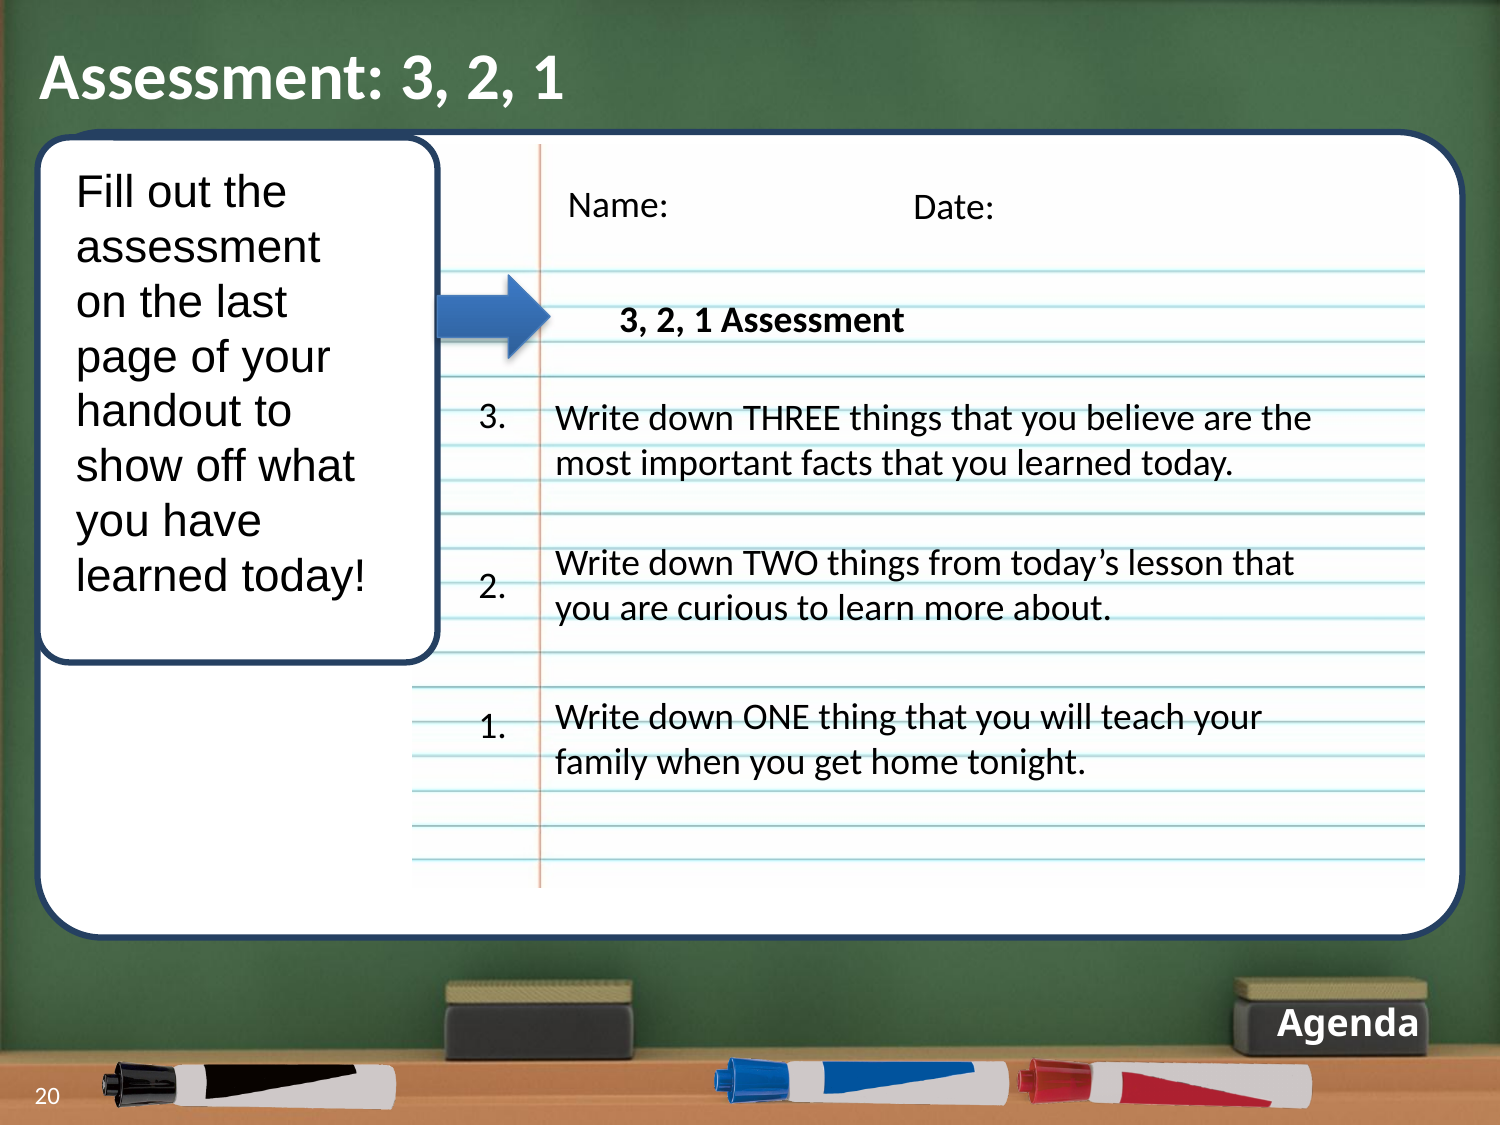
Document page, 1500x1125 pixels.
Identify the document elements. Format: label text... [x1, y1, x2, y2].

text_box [99, 1051, 1315, 1116]
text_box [412, 144, 1426, 888]
title Assessment: 3, 2, 1 [24, 20, 1375, 126]
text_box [37, 137, 438, 663]
text_box [37, 131, 1463, 938]
text_box Agenda [1262, 987, 1430, 1057]
slide_number 20 [0, 1065, 75, 1125]
picture [0, 0, 1500, 1125]
